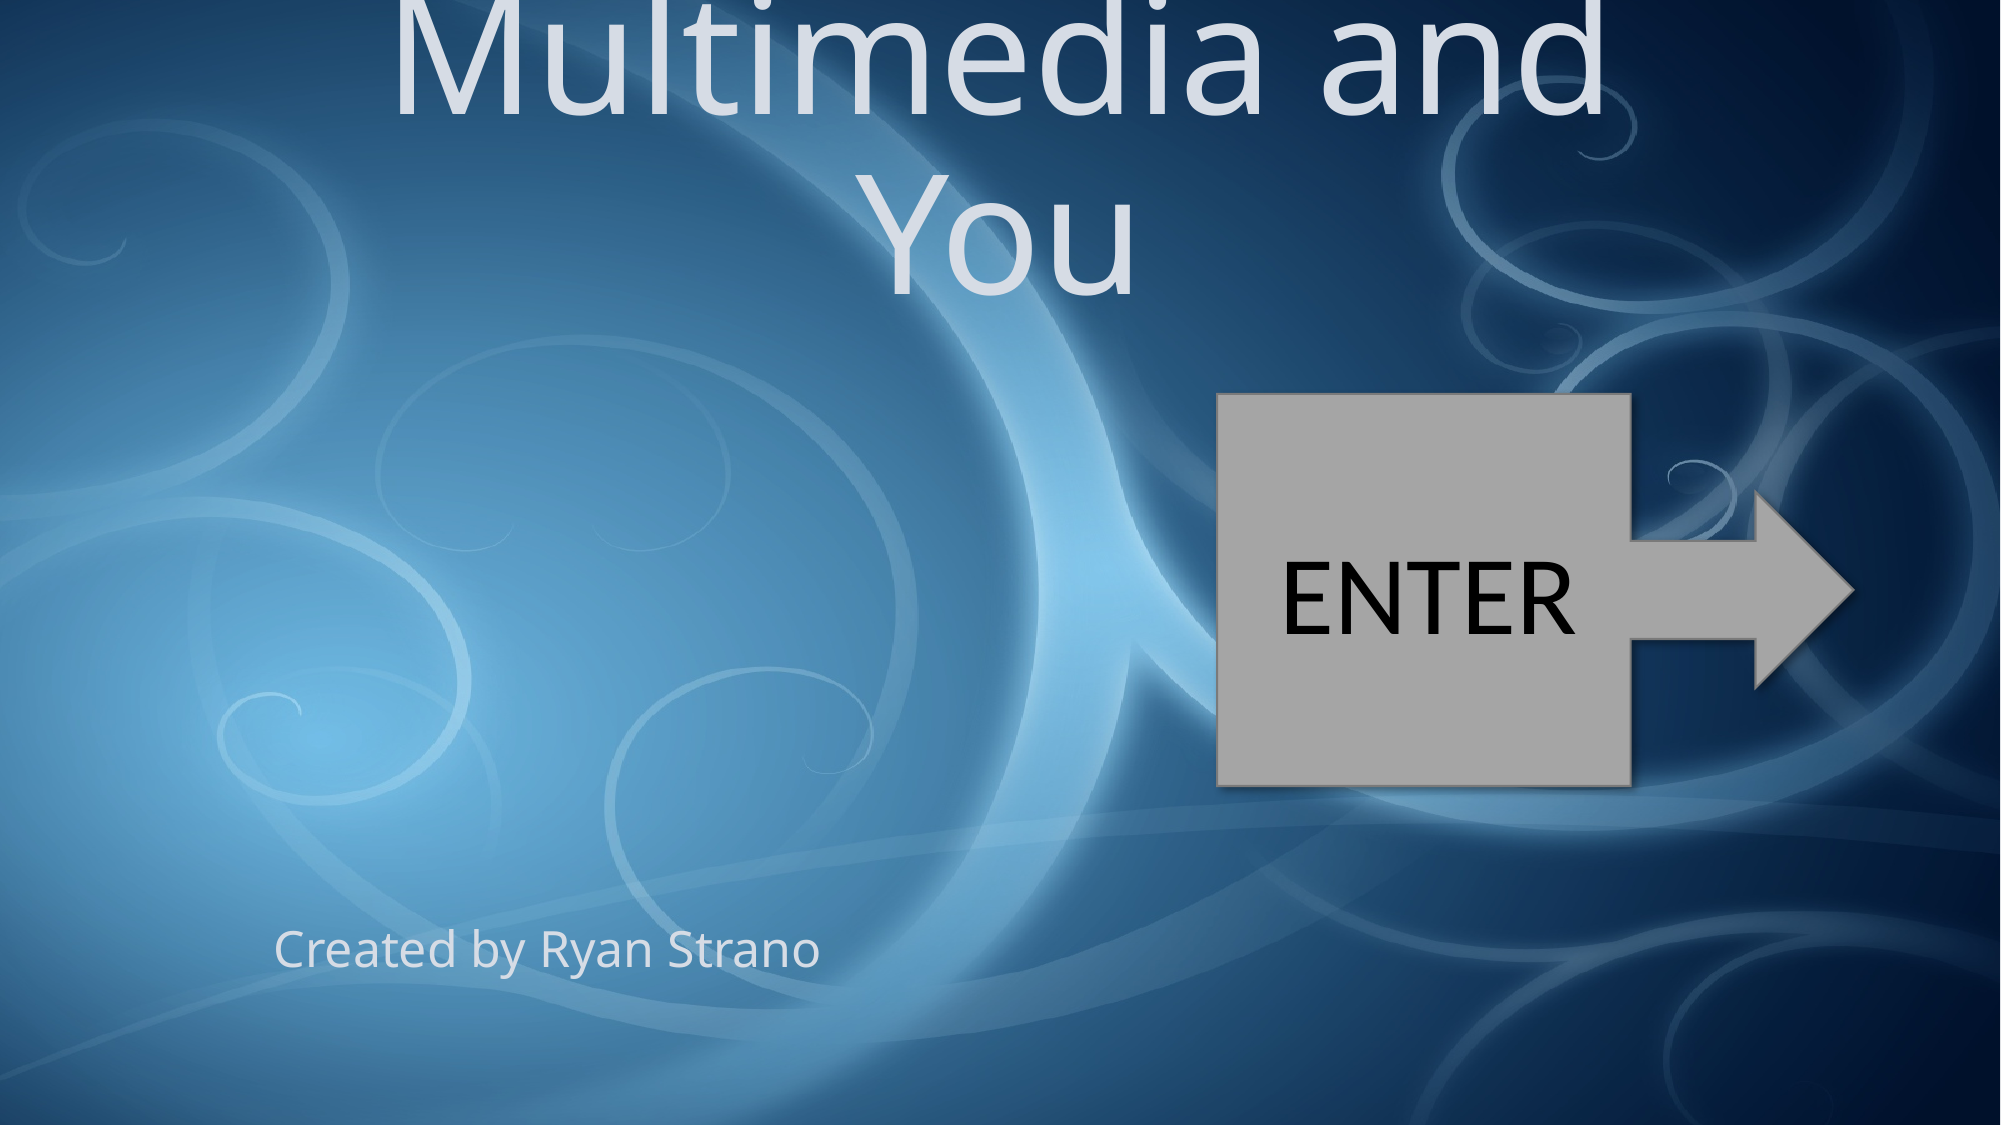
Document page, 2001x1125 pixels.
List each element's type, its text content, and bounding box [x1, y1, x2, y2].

subtitle Created by Ryan Strano [0, 916, 1298, 1125]
text_box [1216, 392, 1632, 788]
text_box ENTER [1264, 514, 1646, 664]
title Multimedia and You [249, 184, 1750, 339]
picture [0, 0, 2001, 1125]
text_box [1646, 489, 1856, 691]
